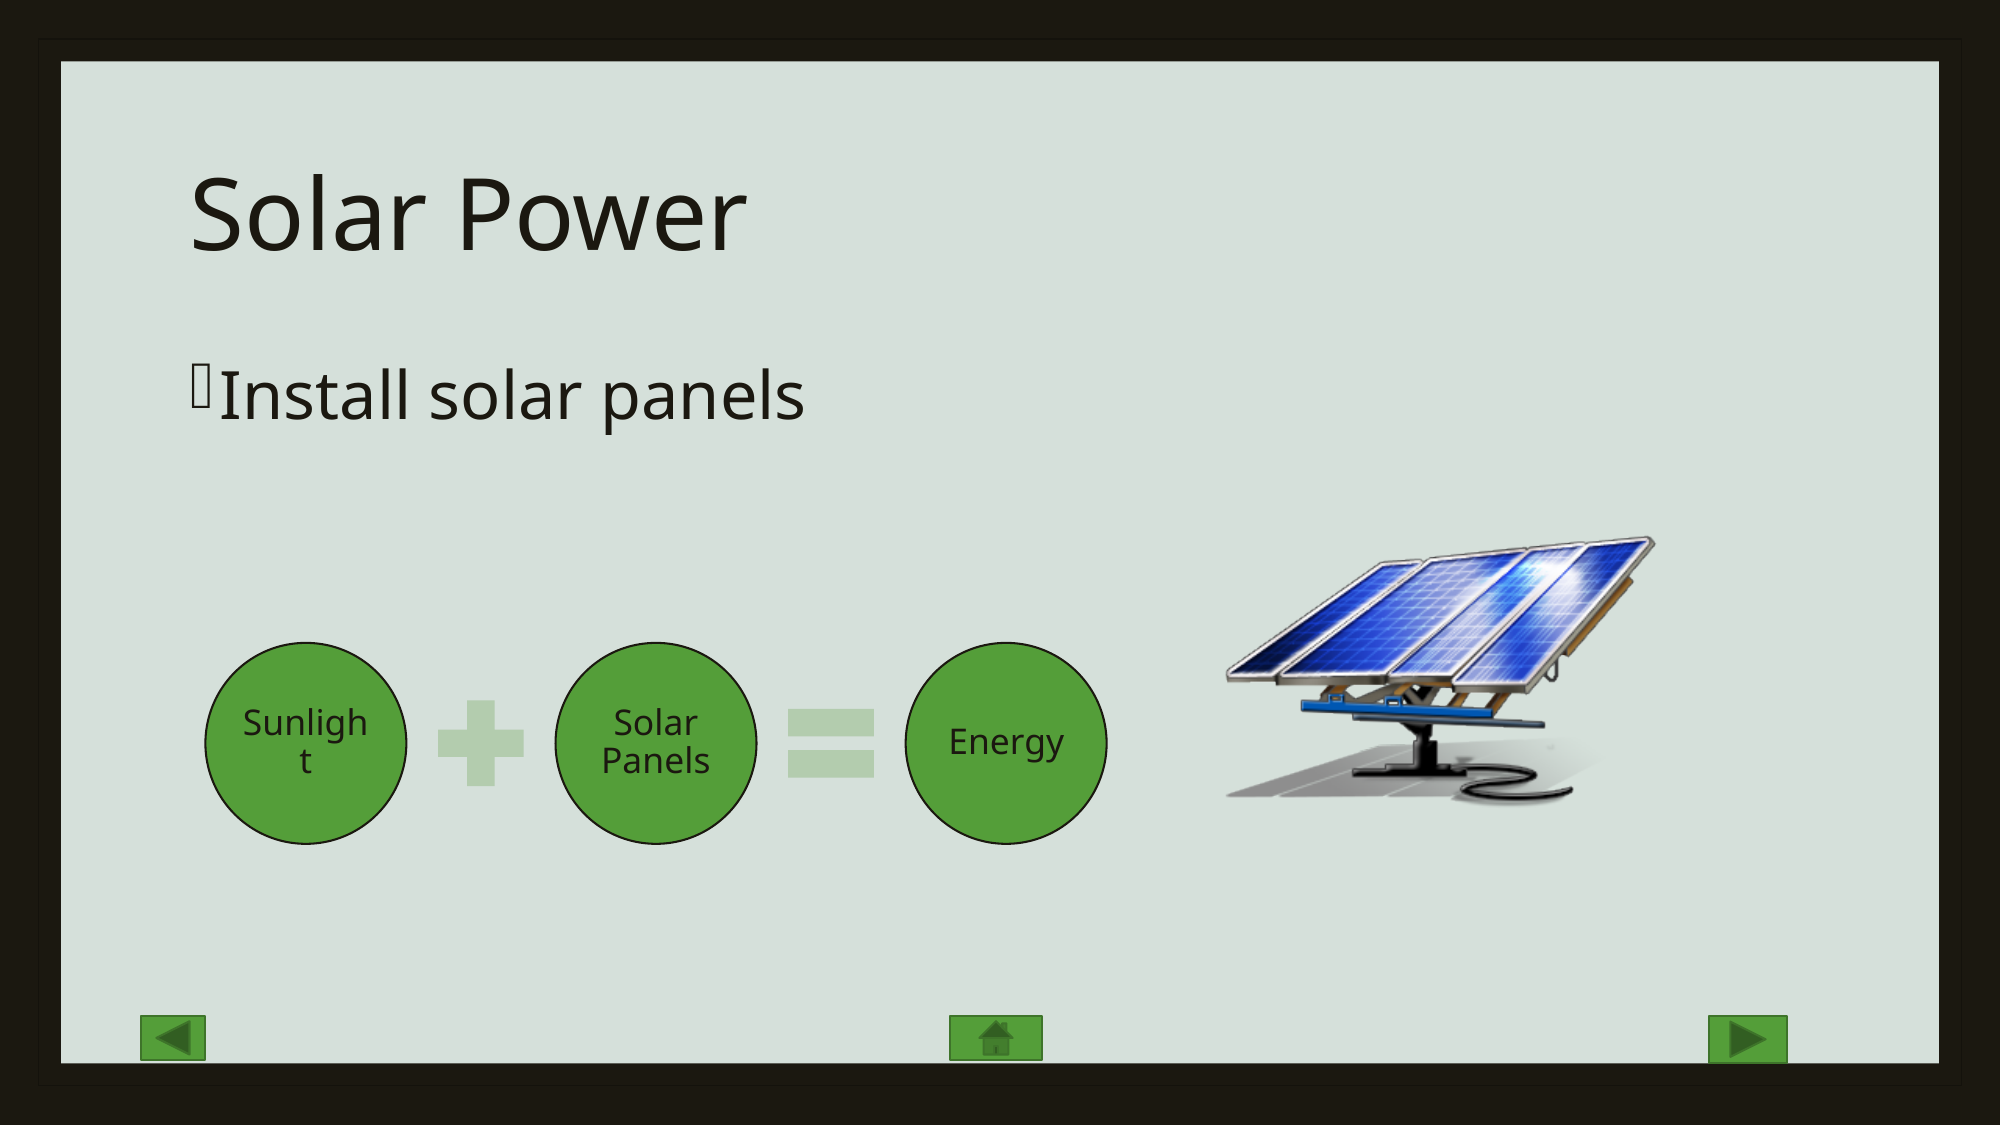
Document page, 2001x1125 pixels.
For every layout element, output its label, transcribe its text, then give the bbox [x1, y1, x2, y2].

text_box [949, 1015, 1043, 1061]
list Install solar panels [174, 345, 955, 960]
title Solar Power [174, 105, 1825, 331]
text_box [205, 483, 1107, 1004]
text_box [140, 1015, 206, 1061]
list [1209, 427, 1660, 878]
text_box [1708, 1015, 1788, 1064]
